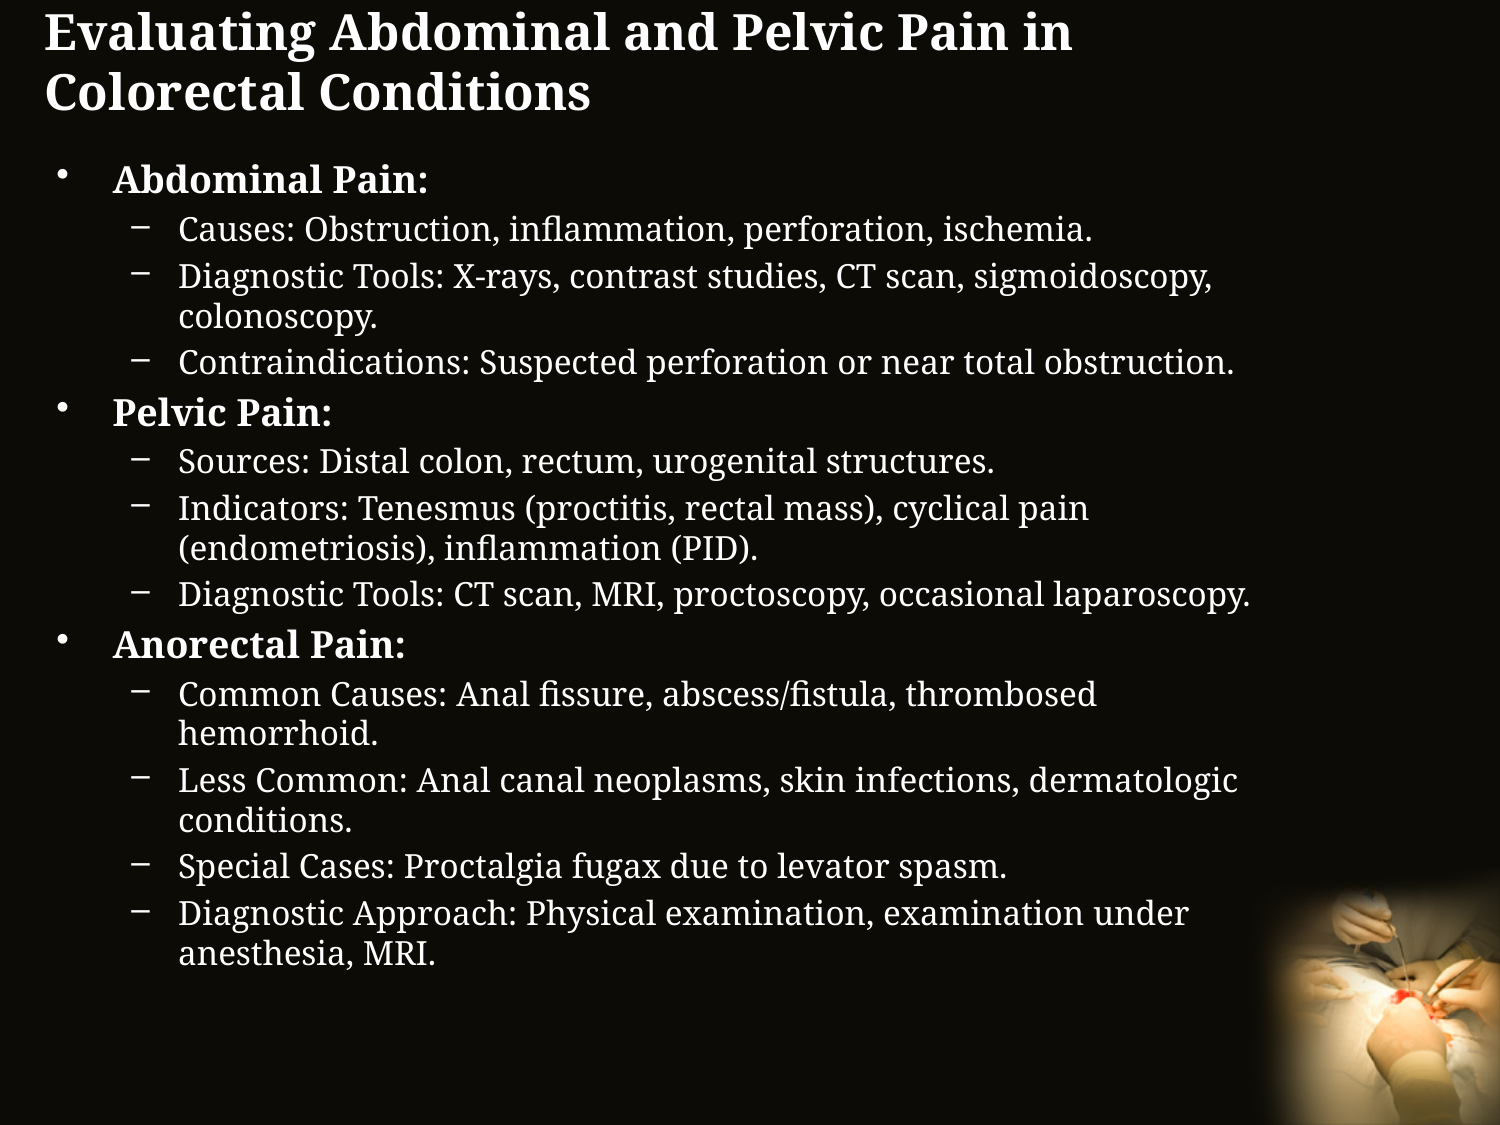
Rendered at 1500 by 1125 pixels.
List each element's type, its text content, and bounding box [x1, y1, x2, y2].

list Abdominal Pain: Causes: Obstruction, inflammation, perforation, ischemia. Diagnostic Tools: X-rays, contrast studies, CT scan, sigmoidoscopy, colonoscopy. Contraindications: Suspected perforation or near total obstruction. Pelvic Pain: Sources: Distal colon, rectum, urogenital structures. Indicators: Tenesmus (proctitis, rectal mass), cyclical pain (endometriosis), inflammation (PID). Diagnostic Tools: CT scan, MRI, proctoscopy, occasional laparoscopy. Anorectal Pain: Common Causes: Anal fissure, abscess/fistula, thrombosed hemorrhoid. Less Common: Anal canal neoplasms, skin infections, dermatologic conditions. Special Cases: Proctalgia fugax due to levator spasm. Diagnostic Approach: Physical examination, examination under anesthesia, MRI. [41, 148, 1270, 1024]
picture [0, 0, 1500, 1125]
title Evaluating Abdominal and Pelvic Pain in Colorectal Conditions [29, 18, 1200, 103]
